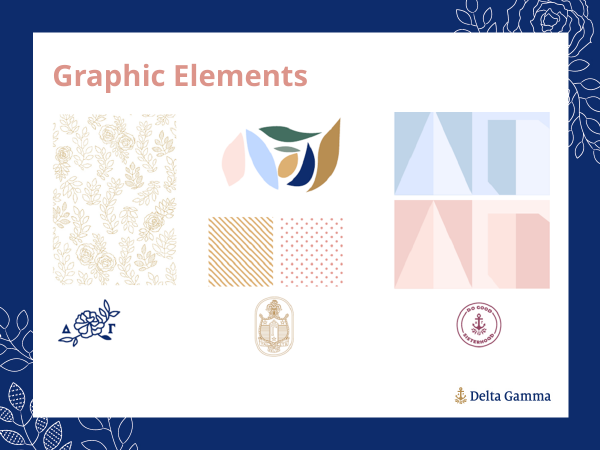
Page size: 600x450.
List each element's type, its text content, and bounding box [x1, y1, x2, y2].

picture [0, 0, 600, 450]
text_box Graphic Elements [37, 49, 563, 100]
